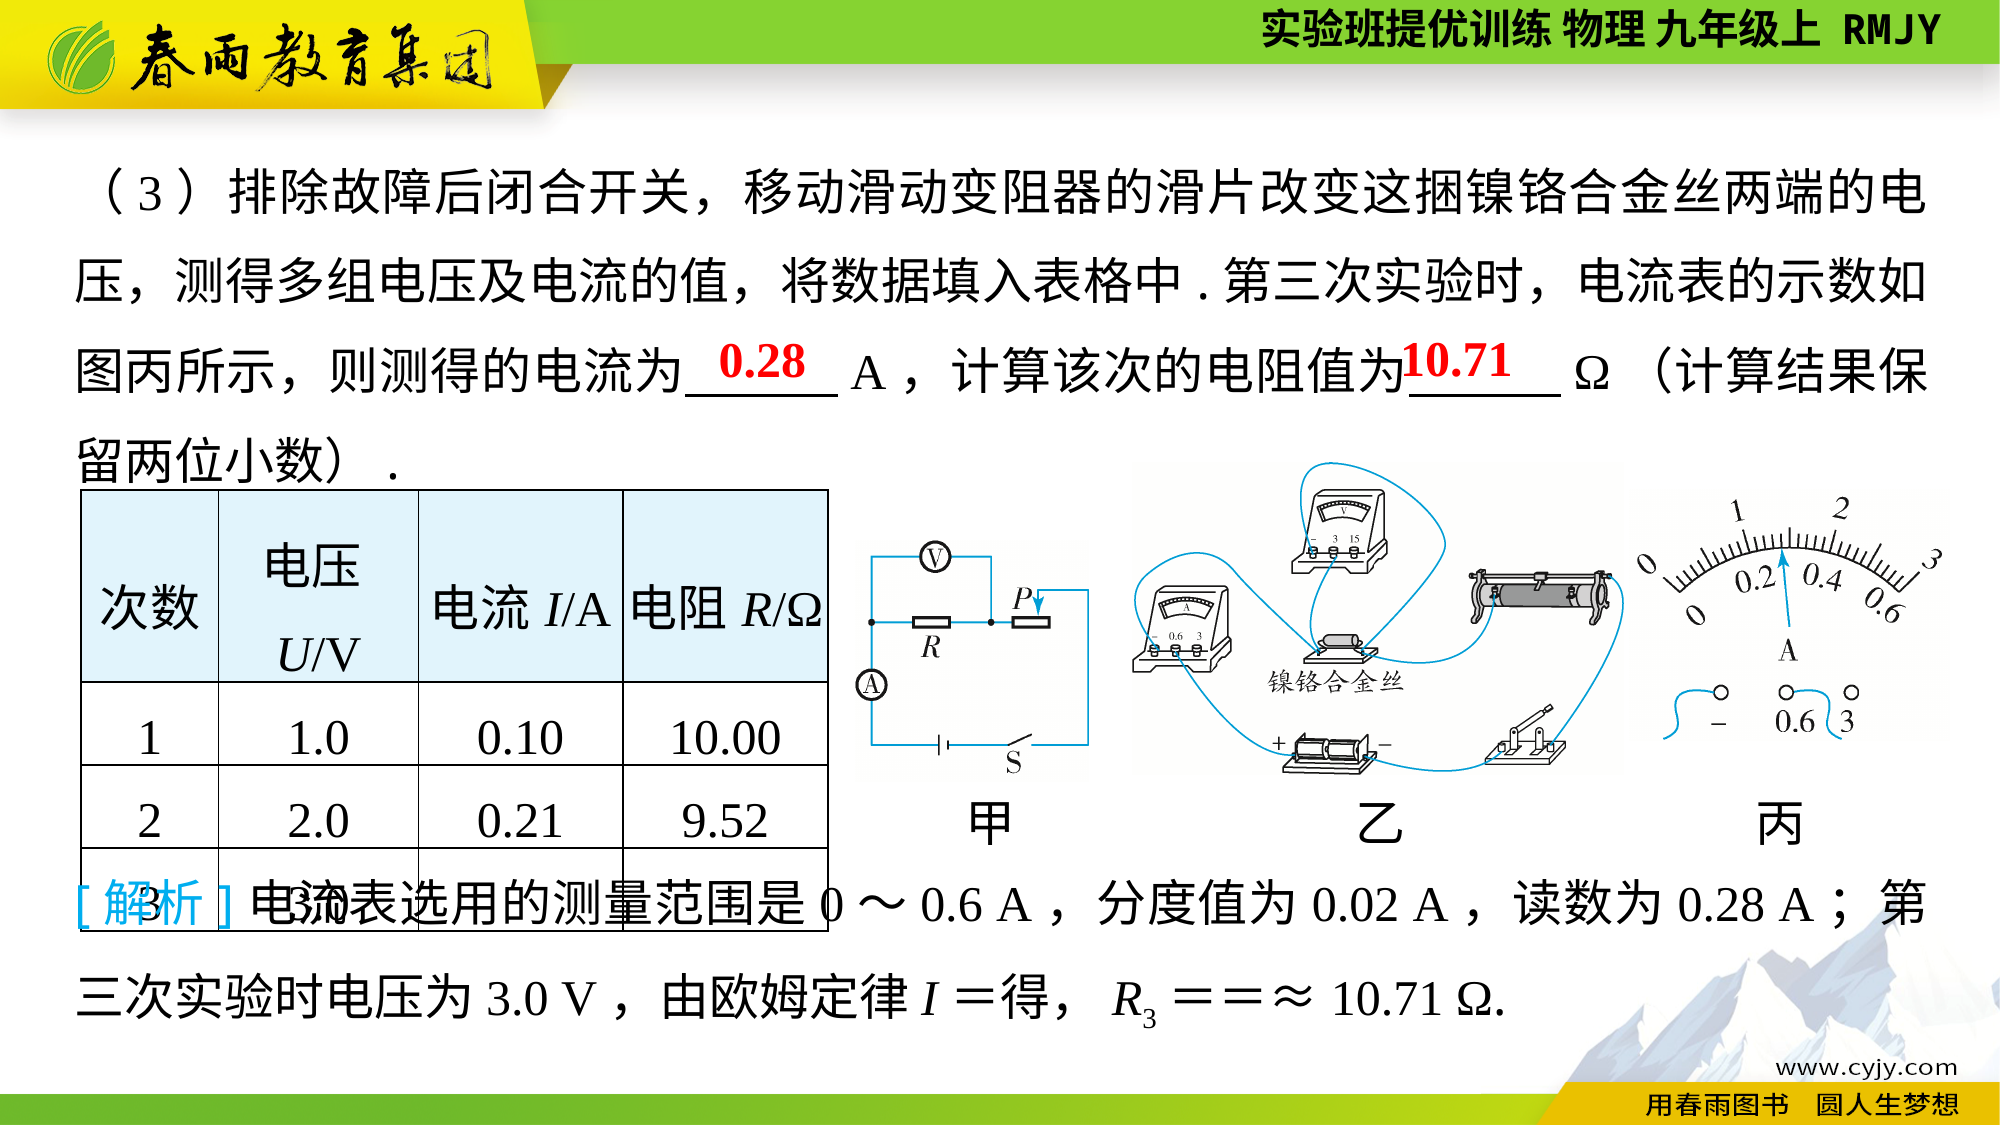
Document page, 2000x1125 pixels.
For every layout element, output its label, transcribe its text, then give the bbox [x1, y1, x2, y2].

text_box 甲 [950, 791, 1031, 859]
table_cell [624, 849, 827, 930]
table_cell 2 [82, 766, 218, 847]
table_header 电阻R/Ω [624, 491, 827, 681]
text_box 0.28 [703, 320, 822, 396]
table_cell 0.10 [419, 683, 622, 764]
list （3）排除故障后闭合开关，移动滑动变阻器的滑片改变这捆镍铬合金丝两端的电压，测得多组电压及电流的值，将数据填入表格中.第三次实验时，电流表的示数如图丙所示，则测得的电流为 A，计算该次的电阻值为 Ω（计算结果保留两位小数）. [59, 122, 1944, 490]
table_header 次数 [82, 491, 218, 681]
text_box 10.71 [1385, 318, 1590, 394]
table_cell 1 [82, 683, 218, 764]
text_box 丙 [1740, 753, 1821, 859]
table_cell 3.0 [219, 849, 418, 930]
text_box 乙 [1340, 783, 1421, 859]
table_cell [419, 849, 622, 930]
table_header 电压U/V [219, 491, 418, 681]
table_cell 1.0 [219, 683, 418, 764]
table_cell 3 [82, 849, 218, 930]
table_cell 10.00 [624, 683, 827, 764]
picture [0, 0, 2000, 1125]
table_cell 2.0 [219, 766, 418, 847]
table_header 电流I/A [419, 491, 622, 681]
table_cell 9.52 [624, 766, 827, 847]
table_cell 0.21 [419, 766, 622, 847]
